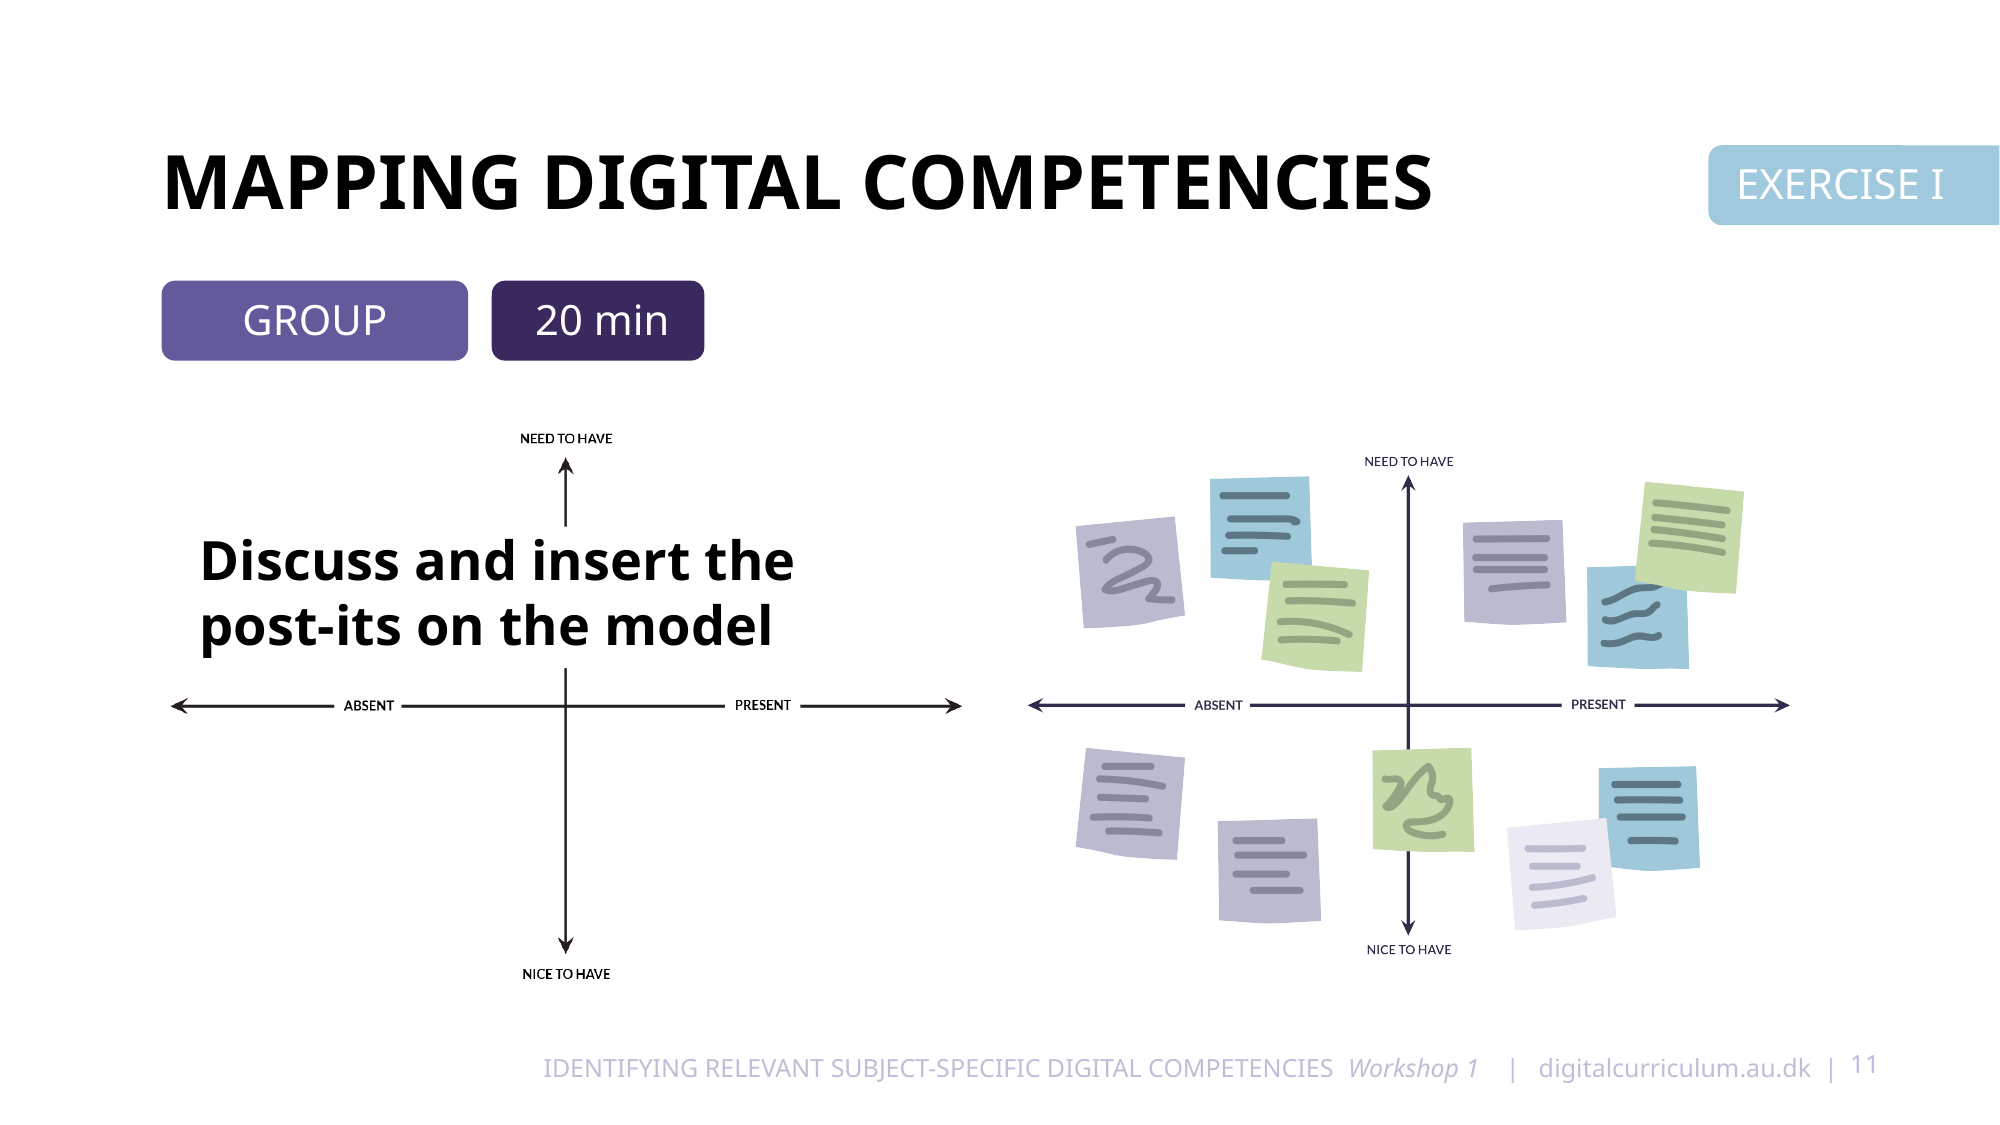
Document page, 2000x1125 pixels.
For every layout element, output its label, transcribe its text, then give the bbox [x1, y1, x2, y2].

text_box 20 min [491, 280, 705, 361]
text_box EXERCISE I [1839, 145, 2000, 226]
title Mapping digital competencies [161, 51, 1839, 226]
text_box GROUP [161, 280, 469, 361]
picture [131, 397, 1961, 1013]
slide_number 11 [1849, 1057, 2000, 1083]
